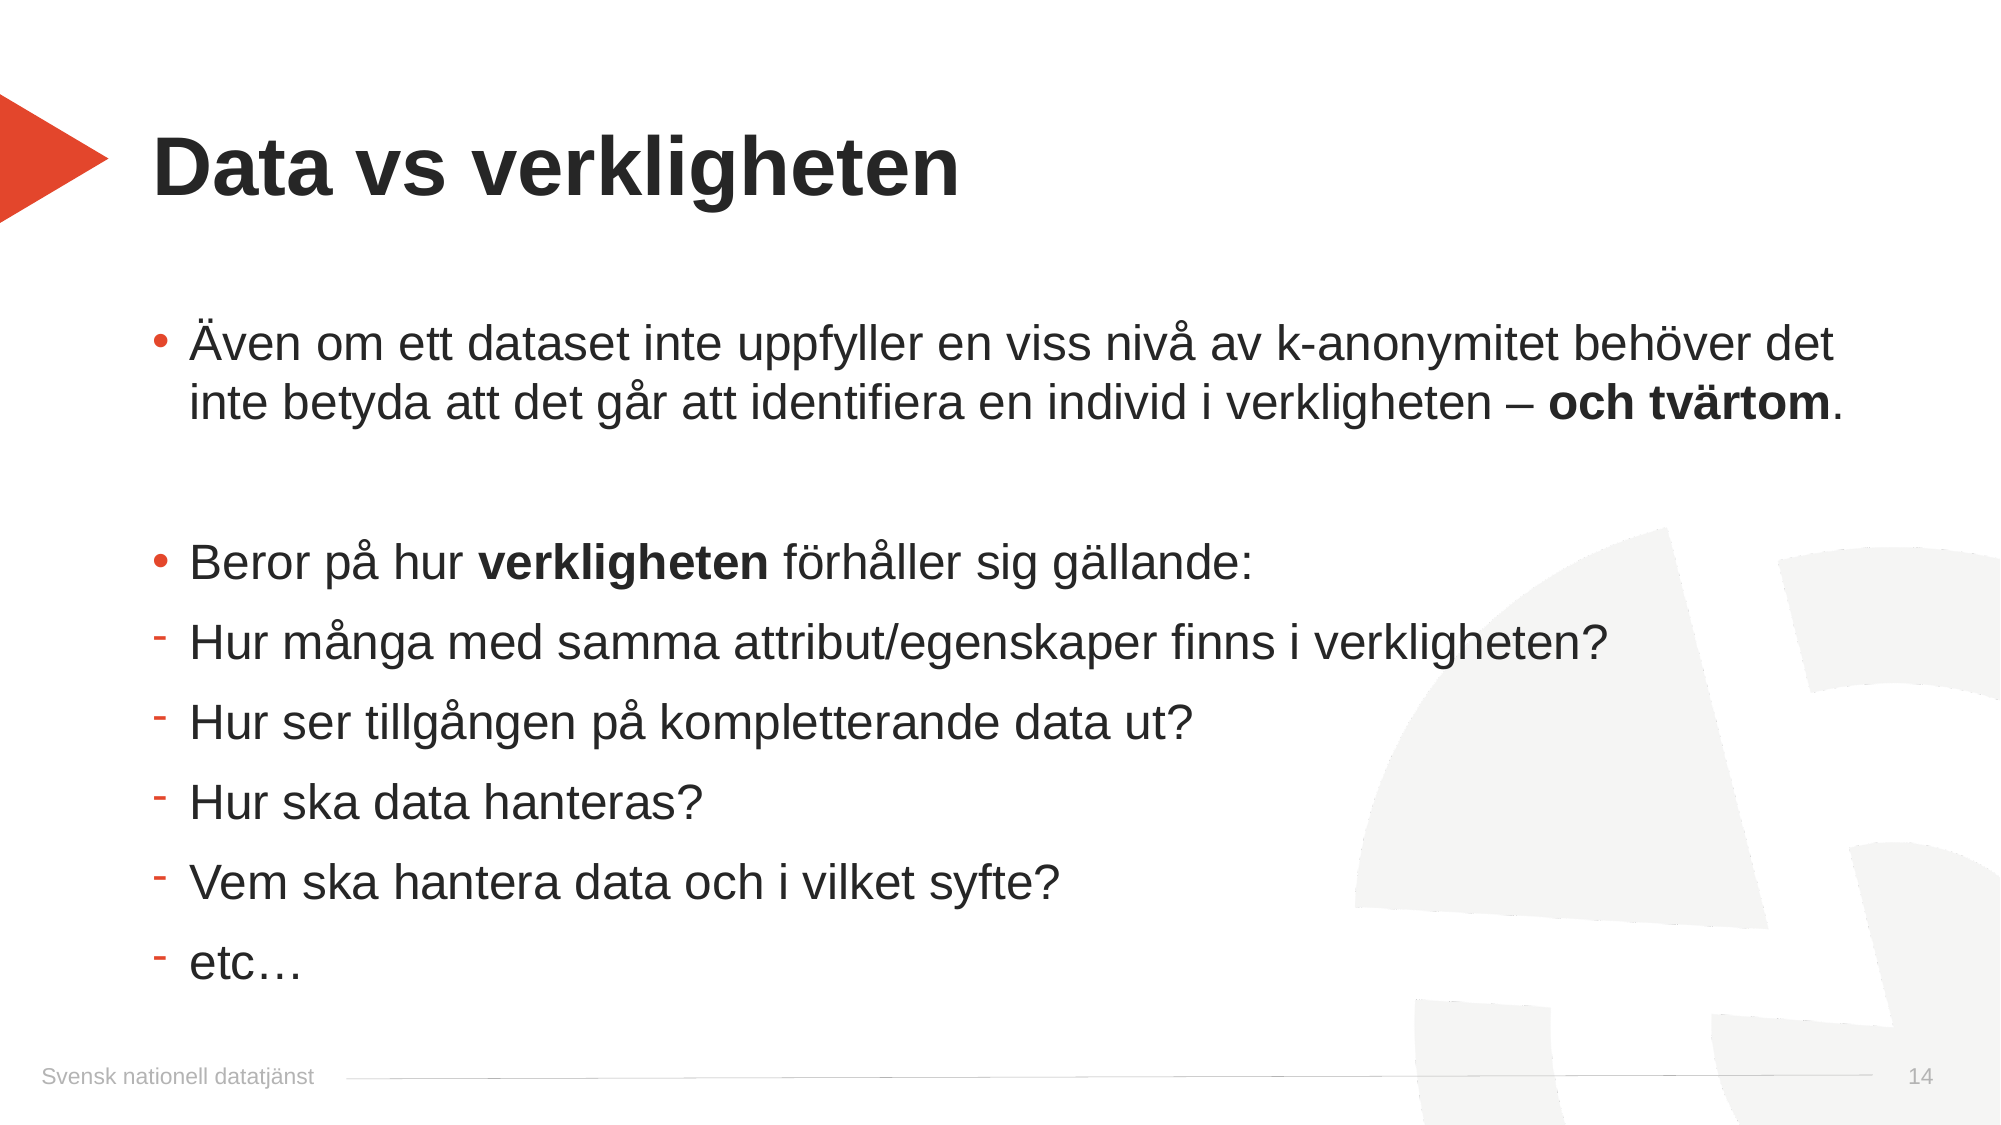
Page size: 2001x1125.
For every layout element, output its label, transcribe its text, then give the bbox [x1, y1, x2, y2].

picture [1338, 487, 2001, 1125]
title Data vs verkligheten [137, 59, 1863, 278]
list Även om ett dataset inte uppfyller en viss nivå av k-anonymitet behöver det inte betyda att det går att identifiera en individ i verkligheten – och tvärtom. Beror på hur verkligheten förhåller sig gällande: Hur många med samma attribut/egenskaper finns i verkligheten? Hur ser tillgången på kompletterande data ut? Hur ska data hanteras? Vem ska hantera data och i vilket syfte? etc… [137, 303, 1863, 1053]
